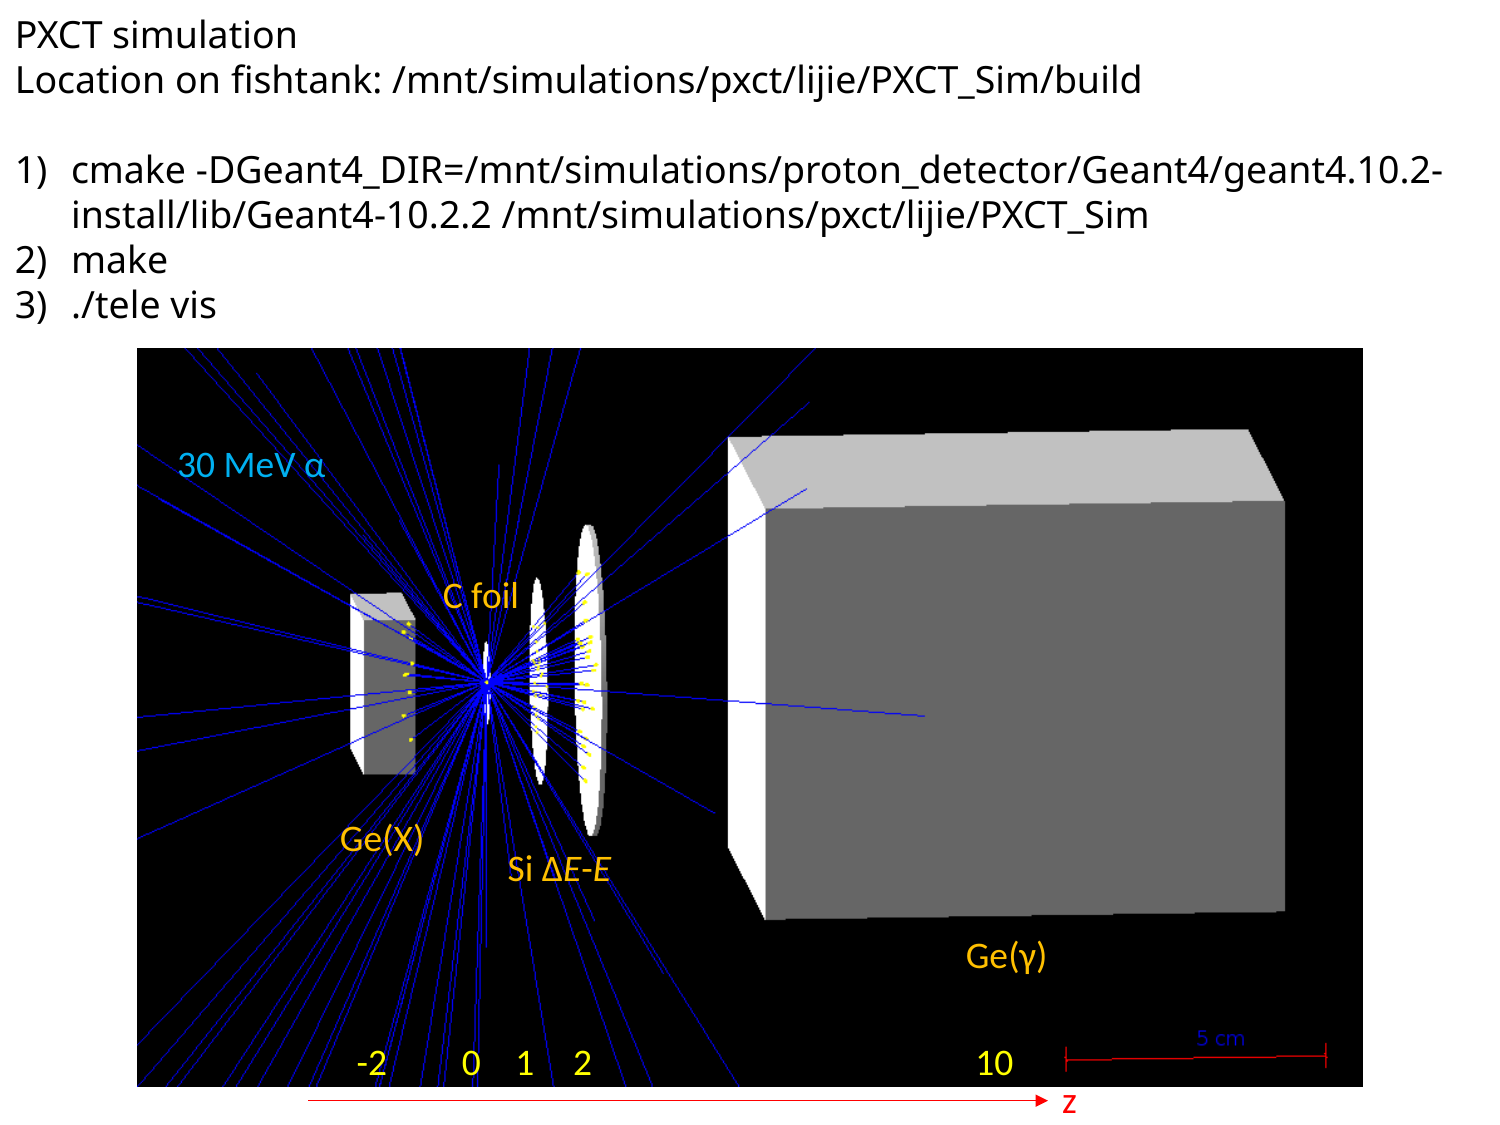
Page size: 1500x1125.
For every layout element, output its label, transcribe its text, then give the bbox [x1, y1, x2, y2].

text_box 1 [500, 1087, 550, 1091]
text_box 2 [558, 1087, 608, 1091]
text_box PXCT simulation Location on fishtank: /mnt/simulations/pxct/lijie/PXCT_Sim/build cmake -DGeant4_DIR=/mnt/simulations/proton_detector/Geant4/geant4.10.2-install/lib/Geant4-10.2.2 /mnt/simulations/pxct/lijie/PXCT_Sim make ./tele vis [0, 3, 1500, 334]
text_box -2 [341, 1087, 403, 1091]
text_box 10 [960, 1087, 1029, 1091]
text_box z [1047, 1087, 1092, 1125]
picture [137, 348, 1363, 1087]
text_box 0 [447, 1087, 496, 1091]
